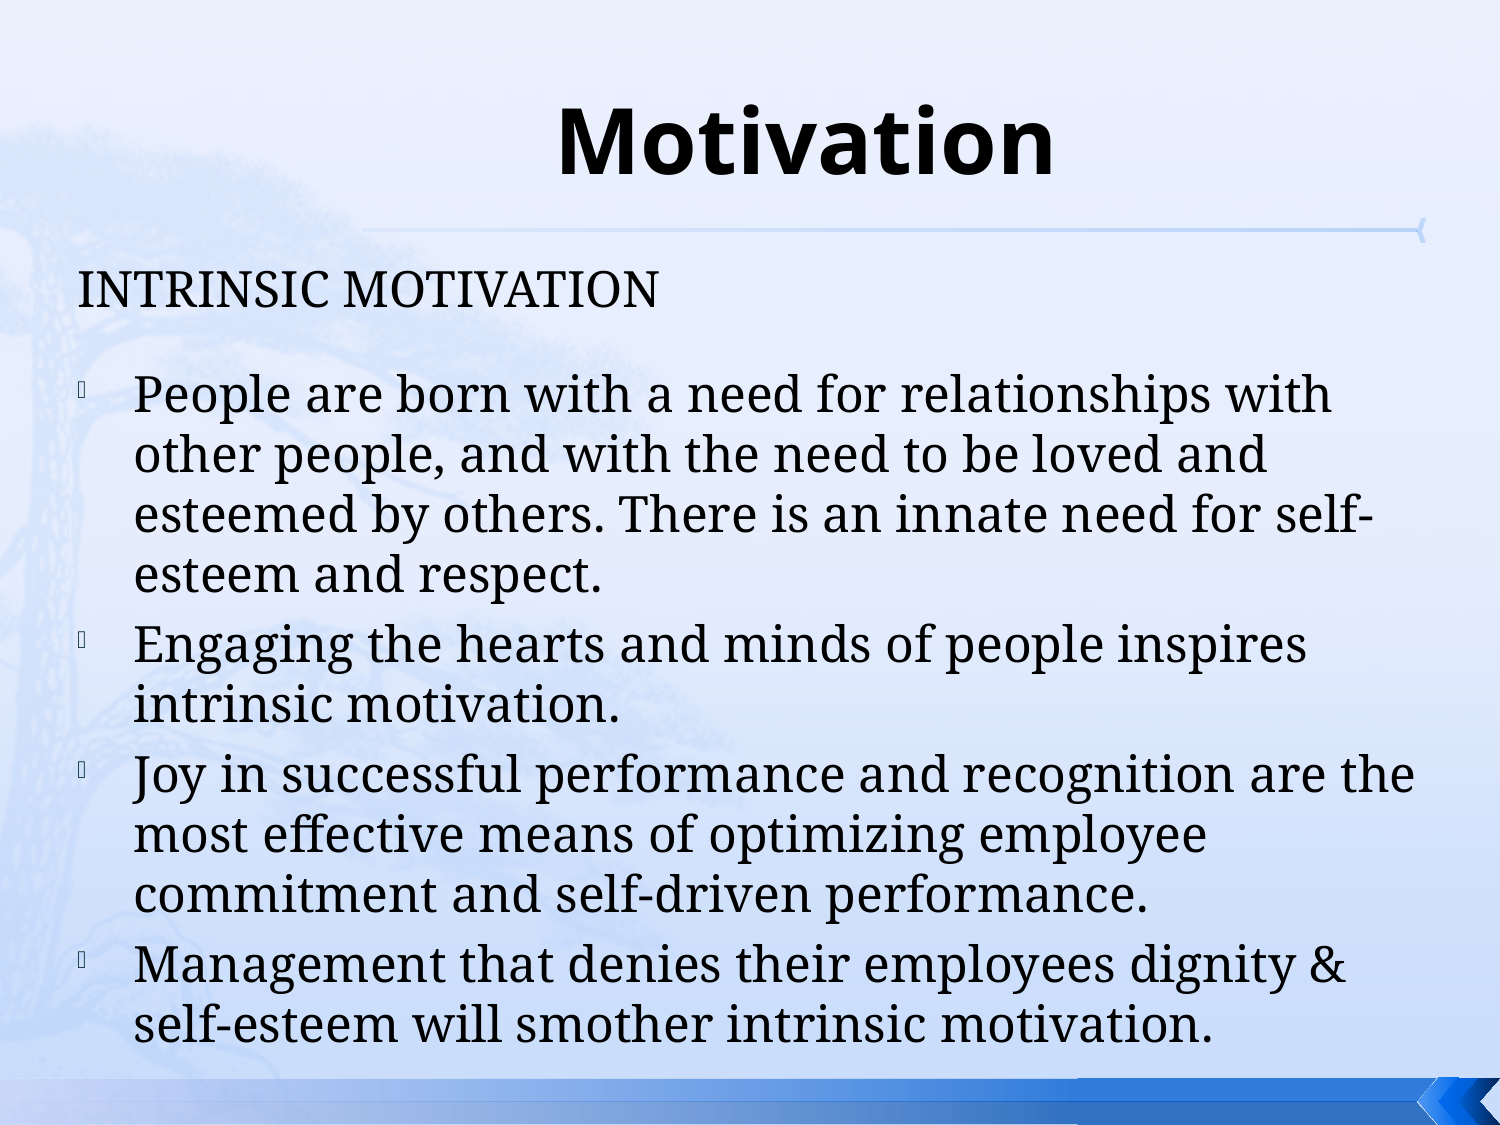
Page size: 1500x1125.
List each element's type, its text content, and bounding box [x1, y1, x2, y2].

list INTRINSIC MOTIVATION People are born with a need for relationships with other people, and with the need to be loved and esteemed by others. There is an innate need for self-esteem and respect. Engaging the hearts and minds of people inspires intrinsic motivation. Joy in successful performance and recognition are the most effective means of optimizing employee commitment and self-driven performance. Management that denies their employees dignity & self-esteem will smother intrinsic motivation. [62, 249, 1463, 1125]
title Motivation [112, 37, 1500, 238]
